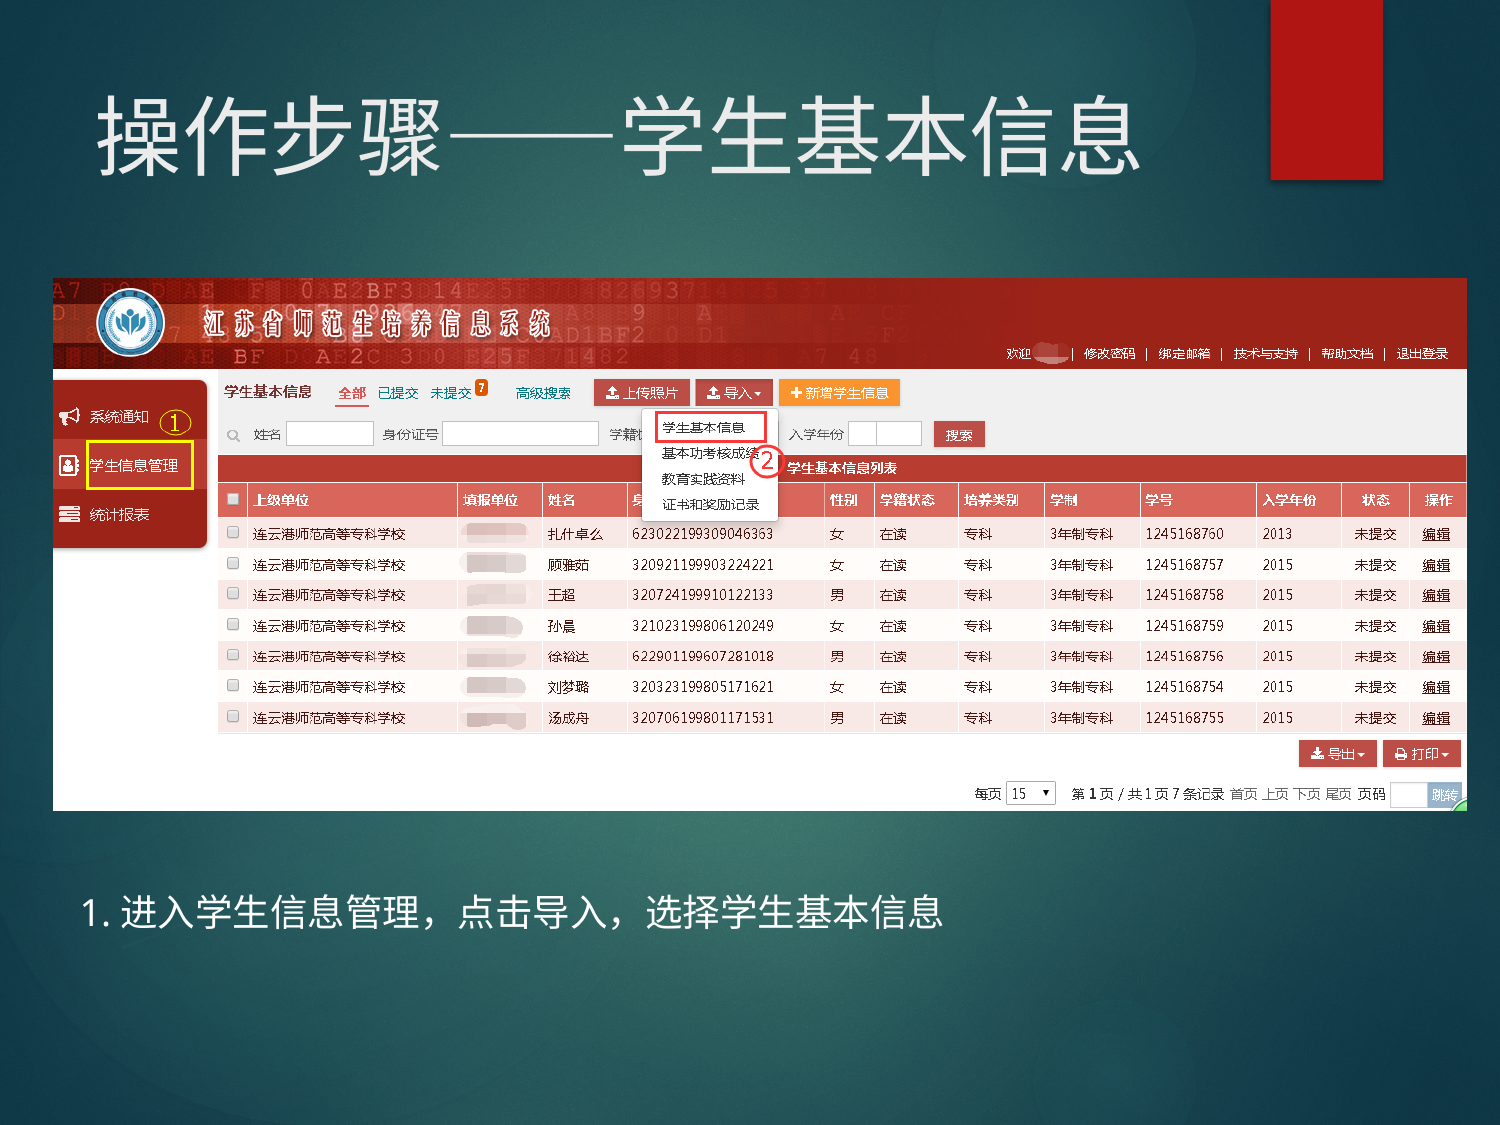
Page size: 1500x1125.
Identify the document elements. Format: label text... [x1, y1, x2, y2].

title 操作步骤——学生基本信息 [79, 74, 1237, 277]
picture [52, 278, 1467, 811]
text_box 1.进入学生信息管理，点击导入，选择学生基本信息 [64, 881, 960, 942]
